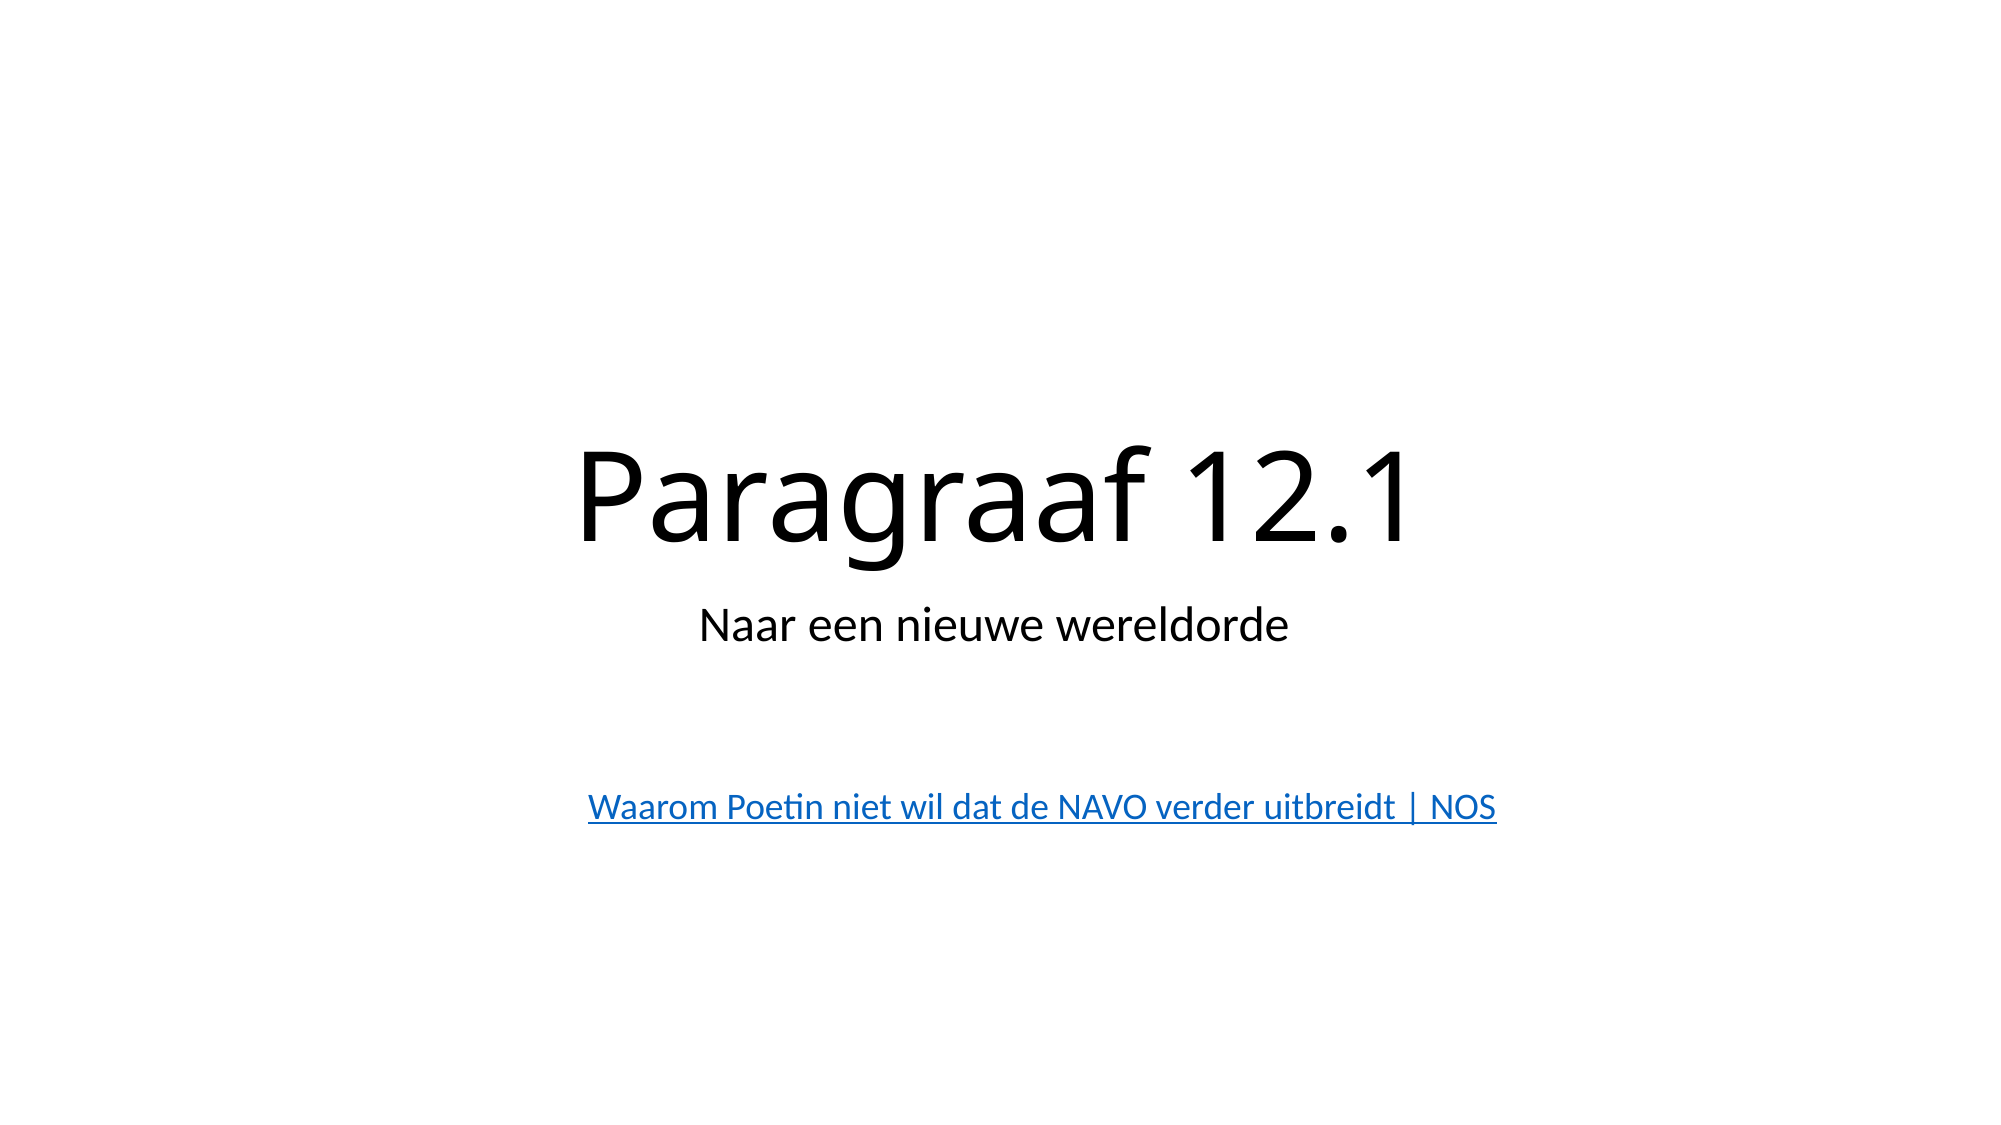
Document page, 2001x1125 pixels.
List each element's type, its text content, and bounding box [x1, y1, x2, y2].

title Paragraaf 12.1 [249, 184, 1750, 576]
subtitle Naar een nieuwe wereldorde [249, 590, 1750, 863]
text_box Waarom Poetin niet wil dat de NAVO verder uitbreidt | NOS [573, 774, 1513, 834]
